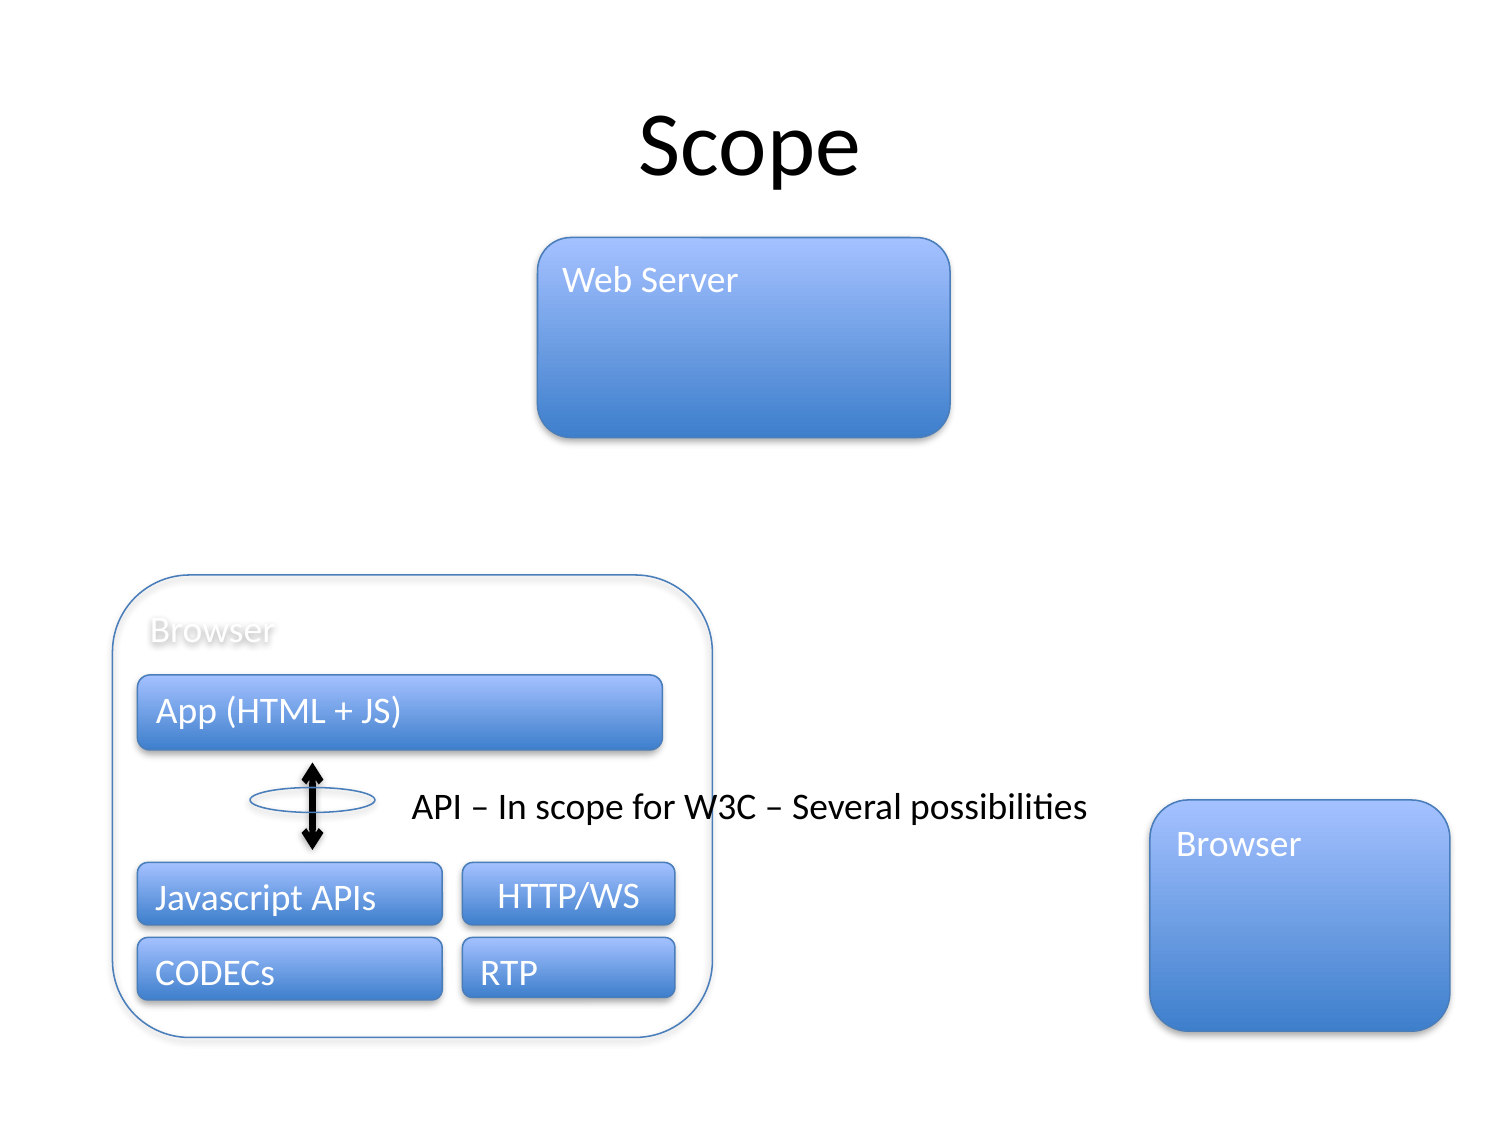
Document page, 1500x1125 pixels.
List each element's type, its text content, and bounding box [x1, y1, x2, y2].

text_box [316, 786, 376, 814]
text_box CODECs [136, 936, 444, 1001]
text_box Javascript APIs [136, 861, 444, 926]
text_box API – In scope for W3C – Several possibilities [396, 774, 1104, 835]
title Scope [75, 45, 1425, 233]
text_box Browser [1149, 799, 1451, 1032]
text_box HTTP/WS [461, 861, 676, 926]
text_box RTP [461, 936, 676, 999]
text_box Web Server [536, 236, 951, 439]
text_box [249, 786, 308, 814]
text_box Browser [111, 574, 714, 1039]
text_box App (HTML + JS) [136, 674, 664, 751]
